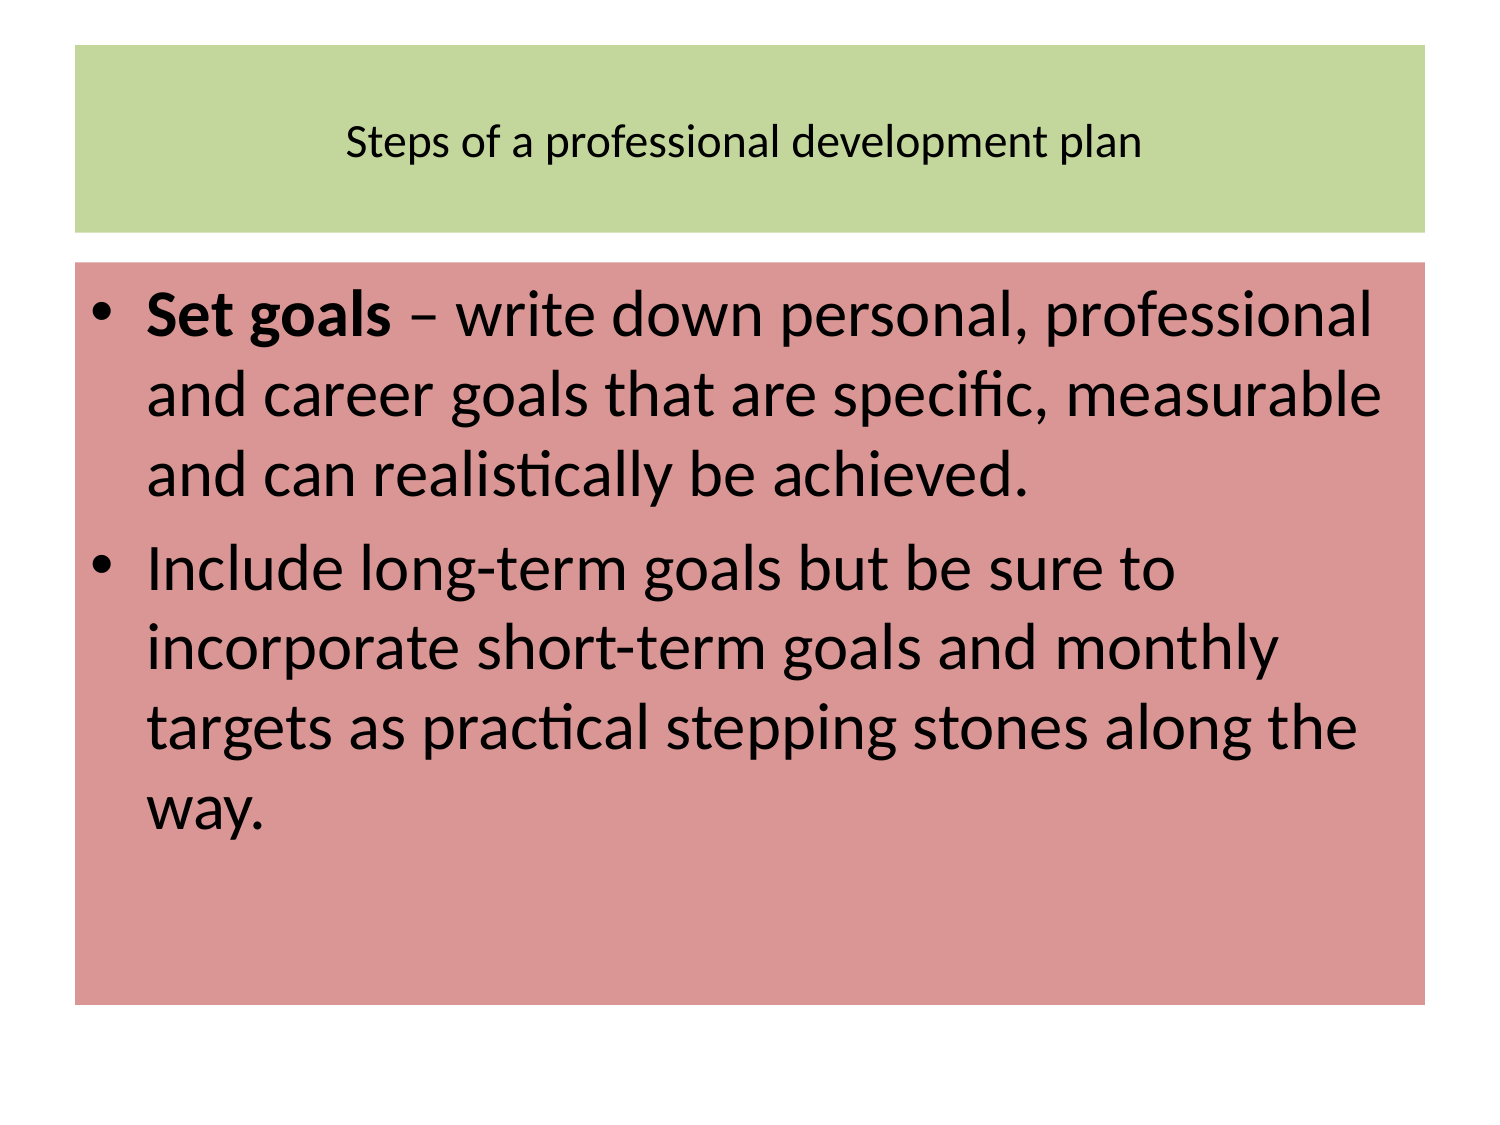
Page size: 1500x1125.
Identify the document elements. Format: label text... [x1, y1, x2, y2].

title Steps of a professional development plan [75, 45, 1425, 233]
list Set goals – write down personal, professional and career goals that are specific, measurable and can realistically be achieved. Include long-term goals but be sure to incorporate short-term goals and monthly targets as practical stepping stones along the way. [75, 262, 1425, 1005]
